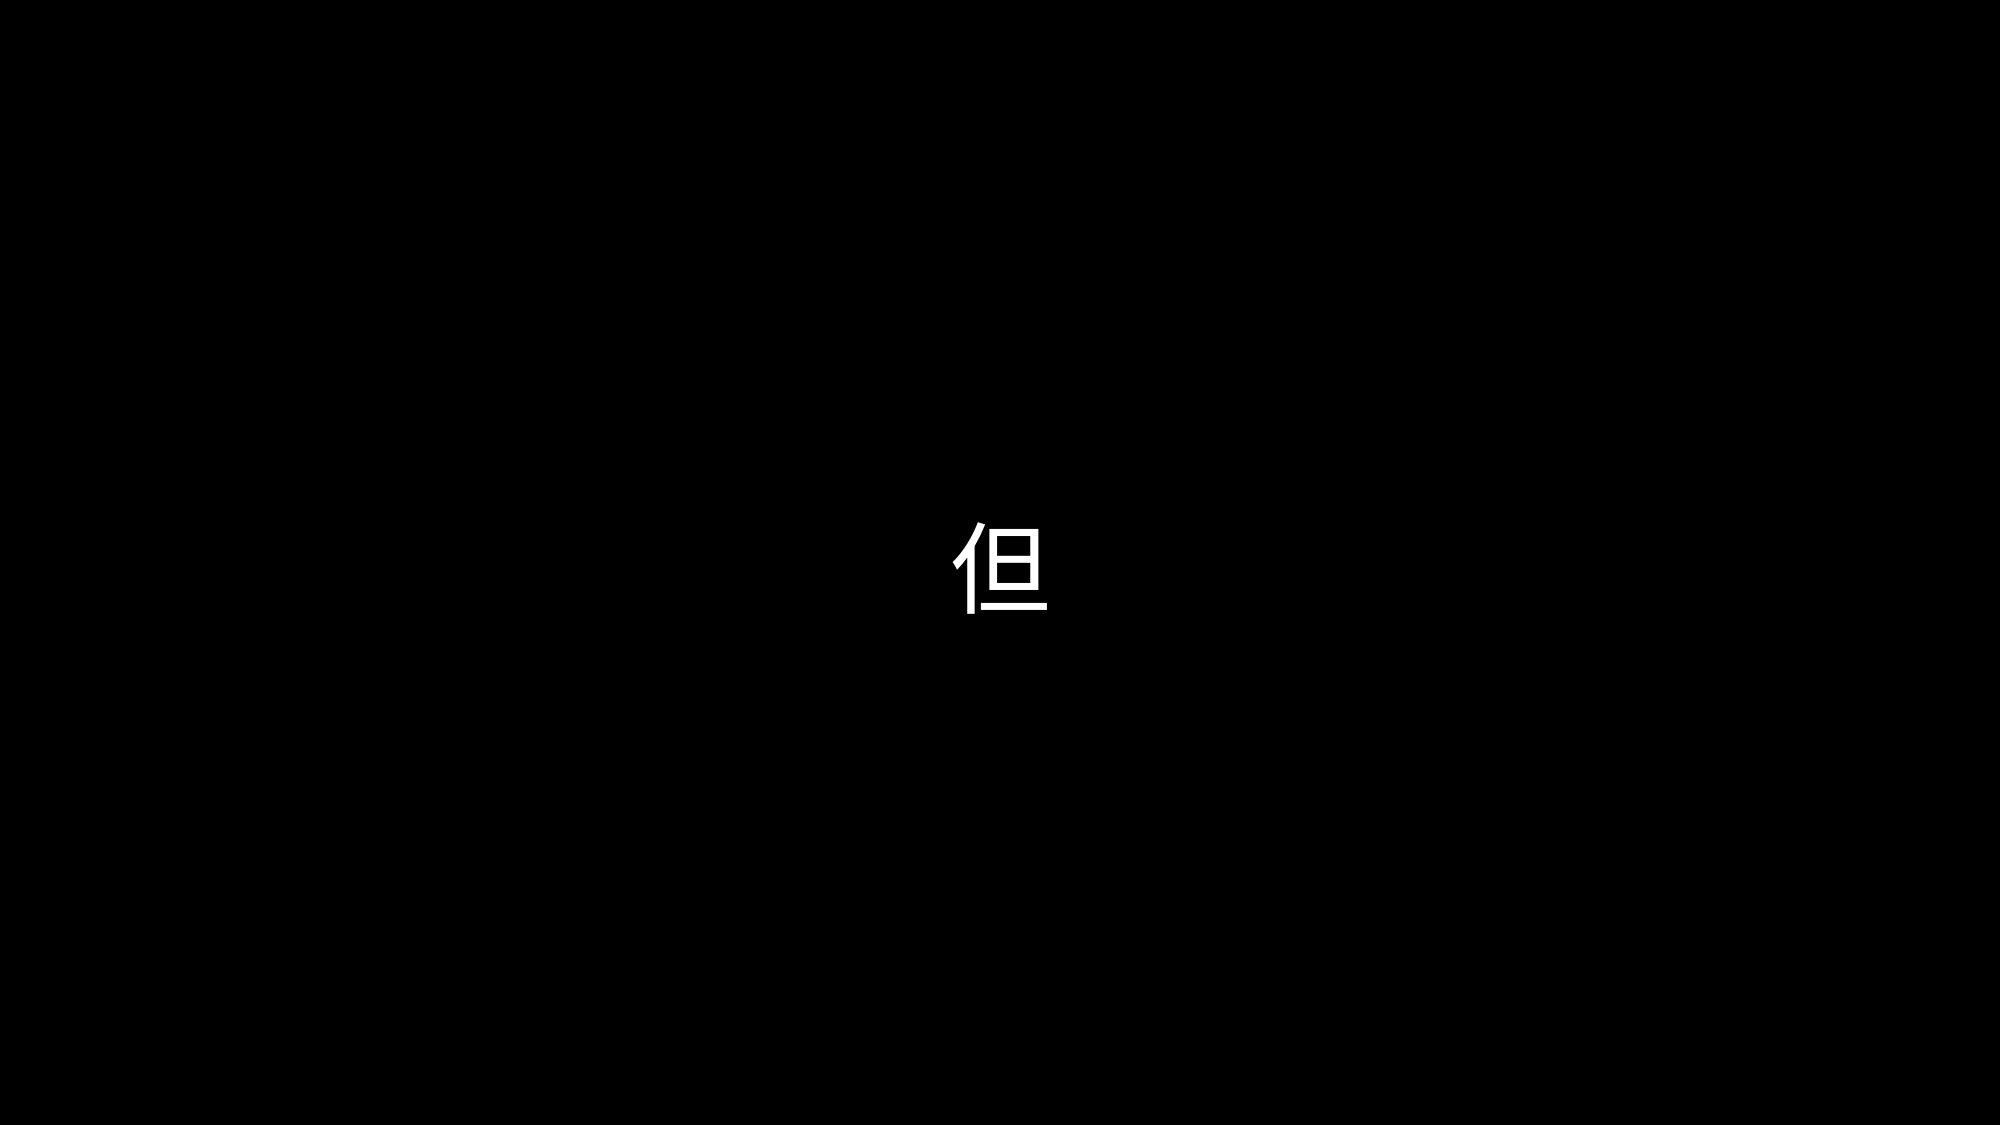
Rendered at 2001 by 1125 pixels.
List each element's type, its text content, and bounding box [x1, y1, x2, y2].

text_box 但 [879, 481, 1121, 644]
